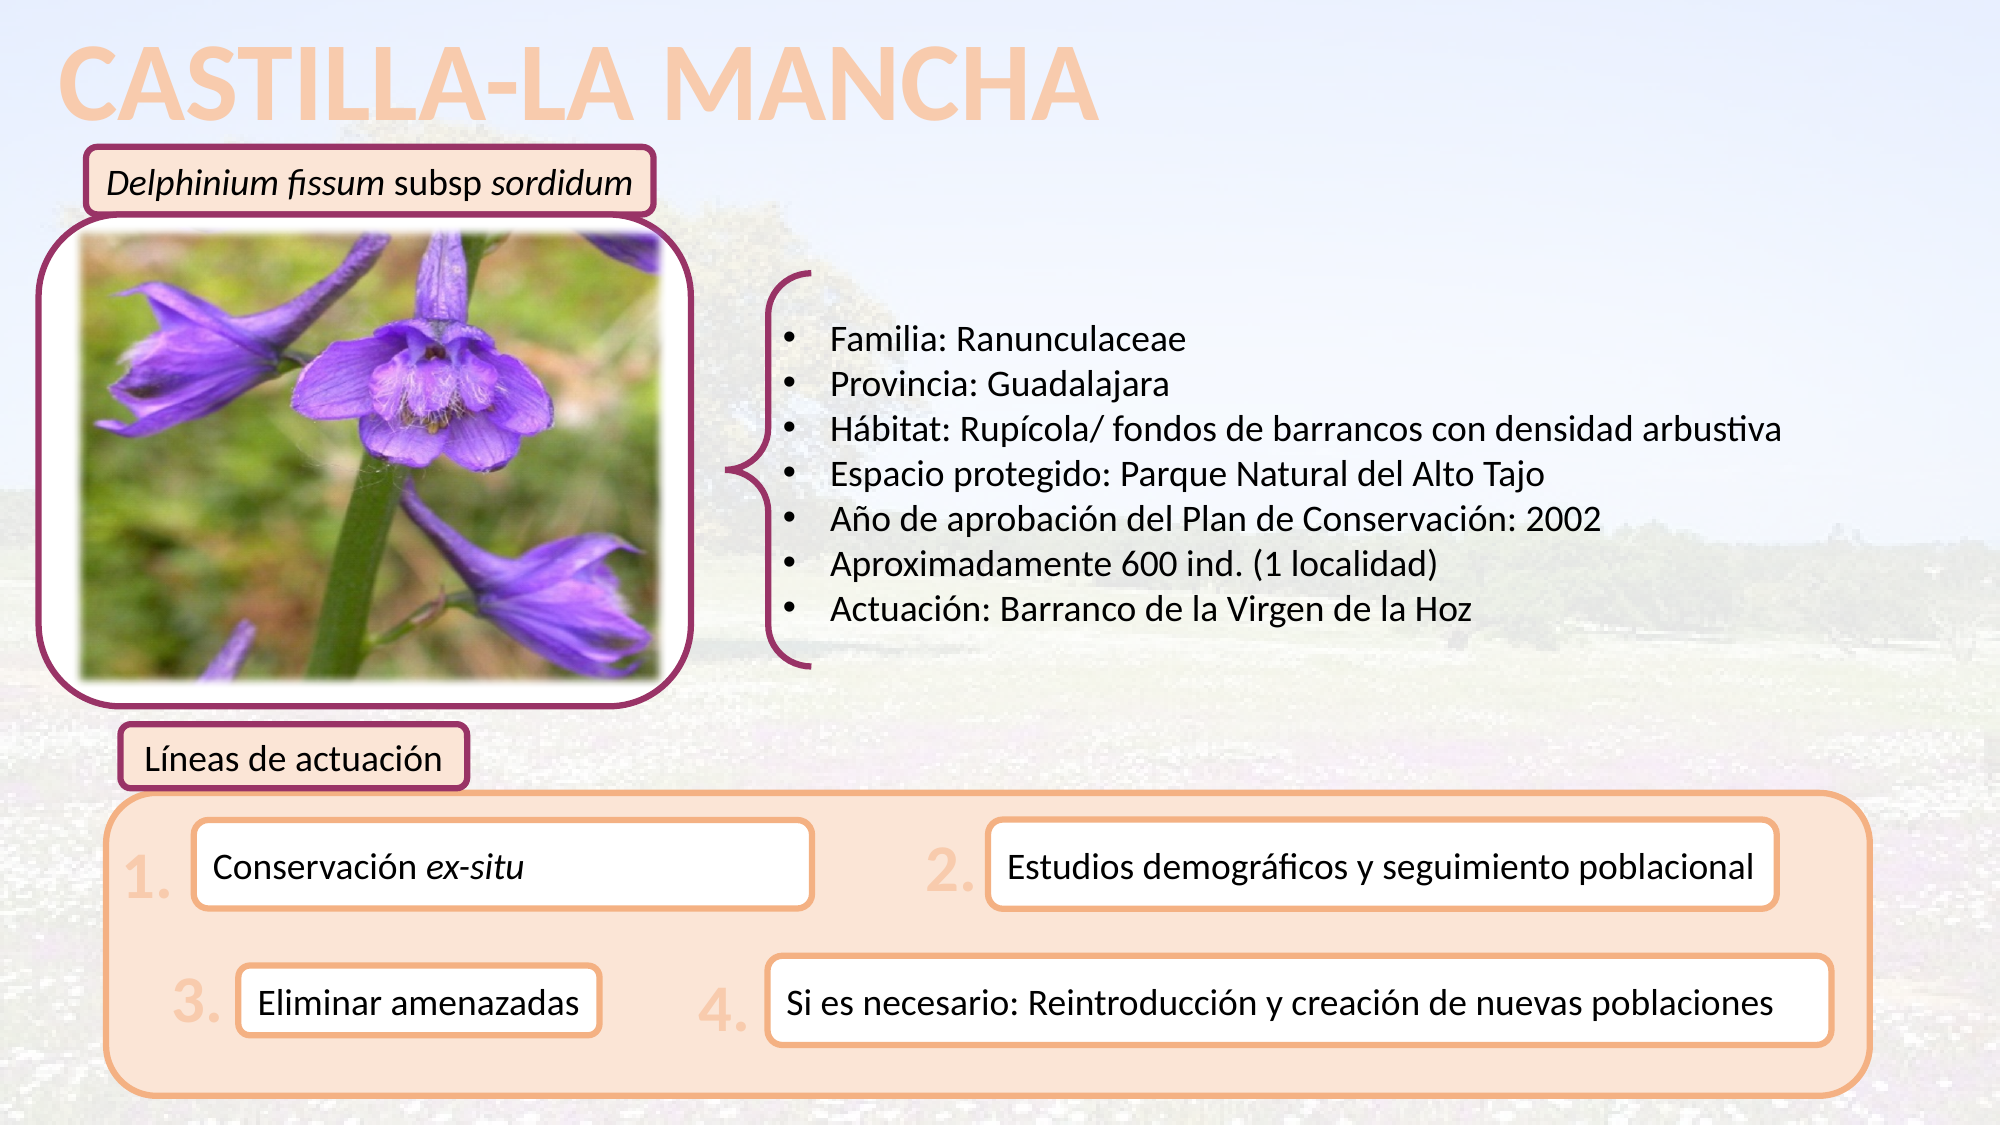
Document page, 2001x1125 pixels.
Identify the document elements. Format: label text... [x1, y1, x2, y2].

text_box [106, 724, 1870, 1096]
text_box CASTILLA-LA MANCHA [0, 0, 1134, 150]
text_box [38, 146, 1840, 707]
